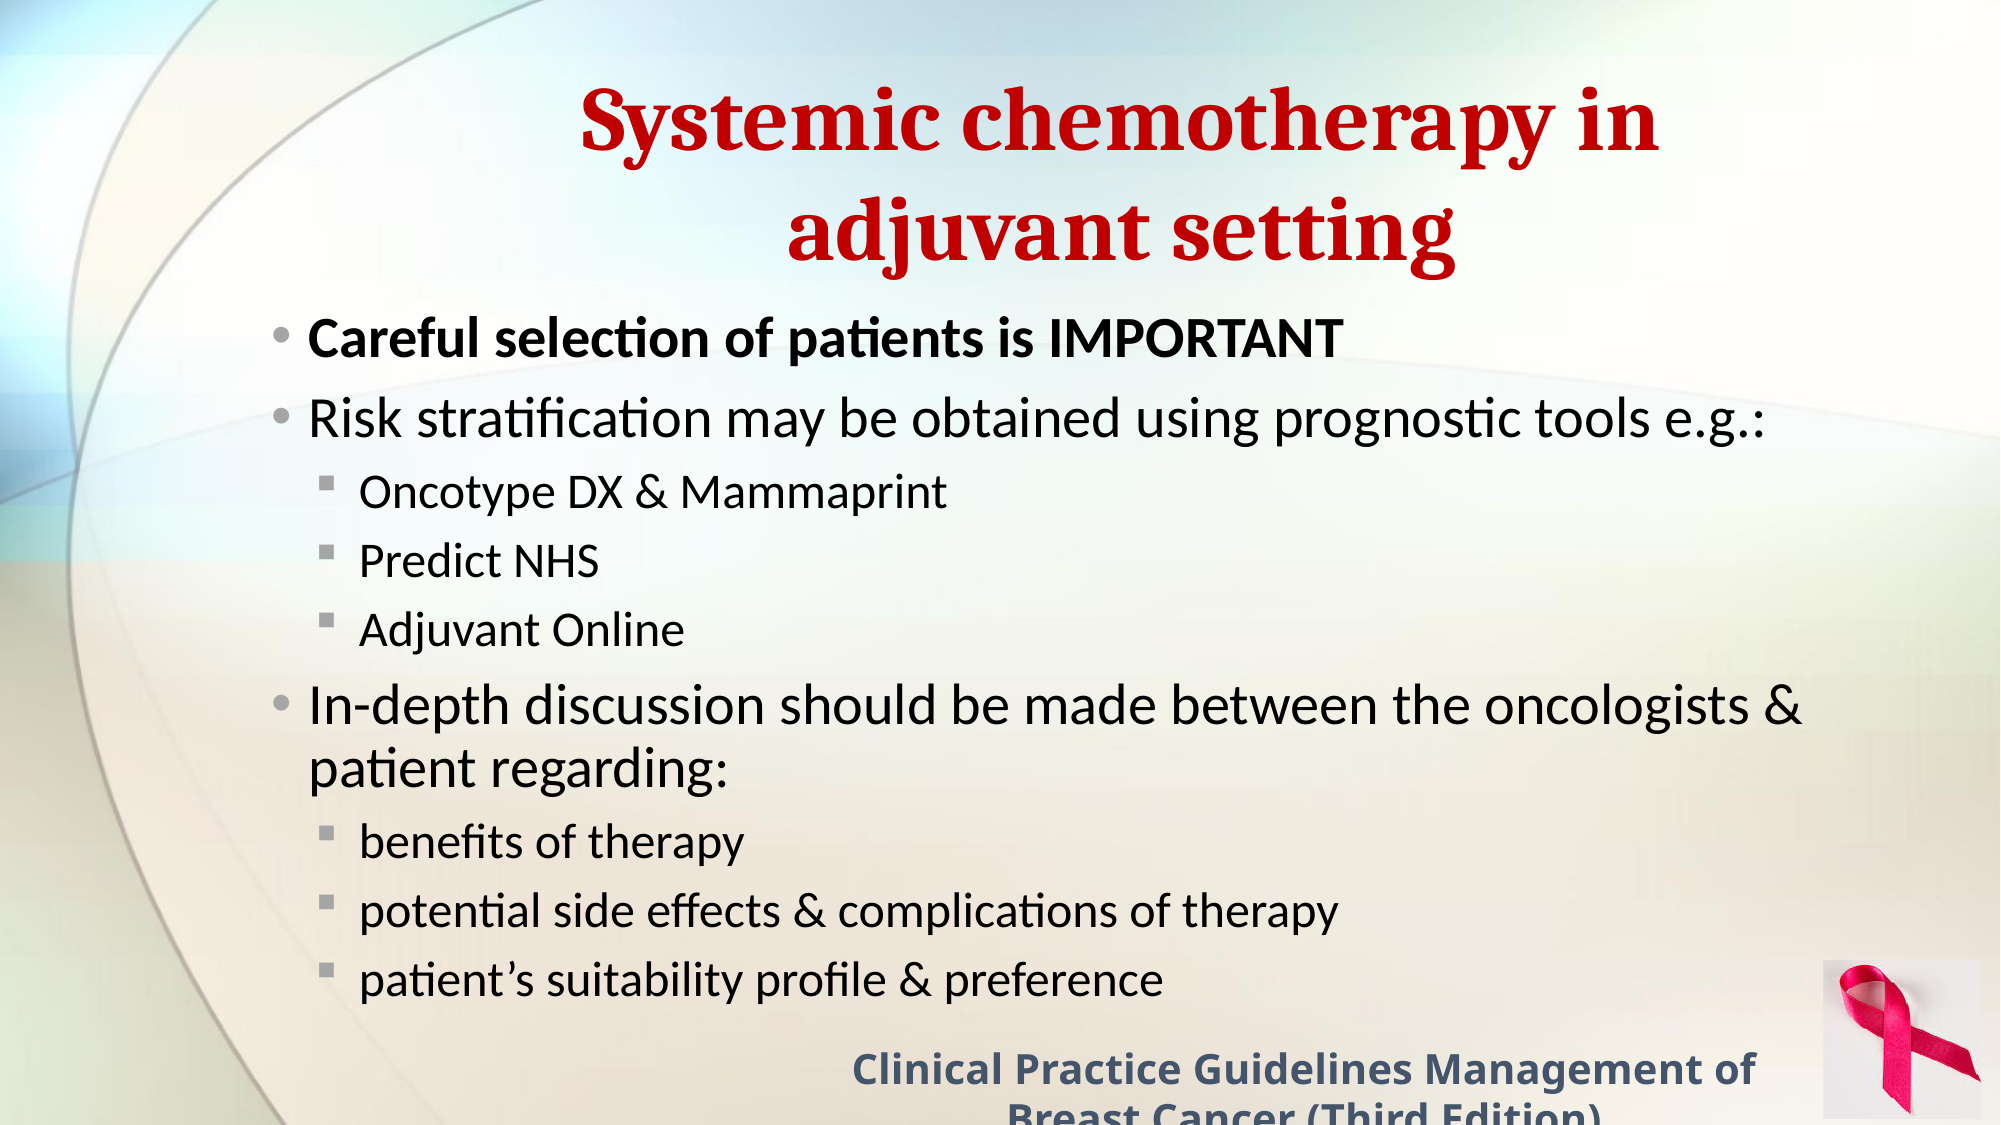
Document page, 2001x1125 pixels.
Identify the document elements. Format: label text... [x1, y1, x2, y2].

picture [0, 0, 2001, 1125]
text_box Clinical Practice Guidelines Management of Breast Cancer (Third Edition) [788, 1035, 1820, 1125]
title Systemic chemotherapy in adjuvant setting [381, 59, 1863, 278]
list Careful selection of patients is IMPORTANT Risk stratification may be obtained using prognostic tools e.g.: Oncotype DX & Mammaprint Predict NHS Adjuvant Online In-depth discussion should be made between the oncologists & patient regarding: benefits of therapy potential side effects & complications of therapy patient’s suitability profile & preference [256, 299, 1863, 1066]
